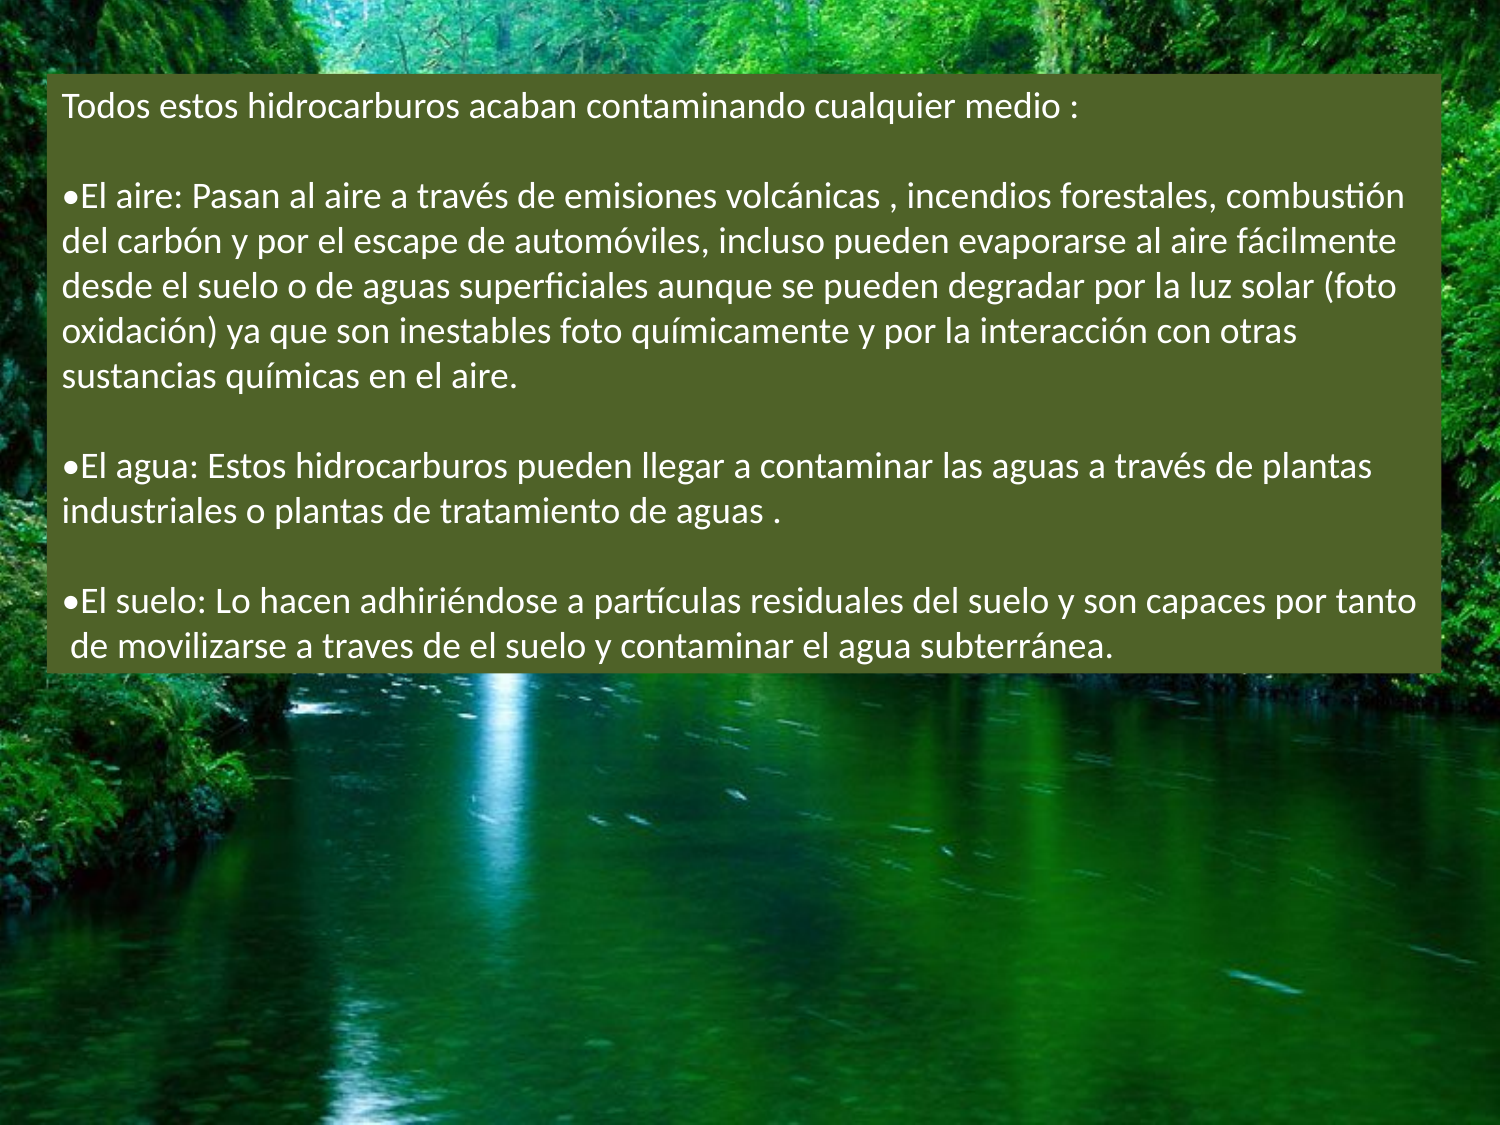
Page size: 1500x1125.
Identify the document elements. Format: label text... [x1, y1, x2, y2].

picture [0, 0, 1500, 1125]
text_box Todos estos hidrocarburos acaban contaminando cualquier medio : •El aire: Pasan al aire a través de emisiones volcánicas , incendios forestales, combustión del carbón y por el escape de automóviles, incluso pueden evaporarse al aire fácilmente desde el suelo o de aguas superficiales aunque se pueden degradar por la luz solar (foto oxidación) ya que son inestables foto químicamente y por la interacción con otras sustancias químicas en el aire. •El agua: Estos hidrocarburos pueden llegar a contaminar las aguas a través de plantas industriales o plantas de tratamiento de aguas . •El suelo: Lo hacen adhiriéndose a partículas residuales del suelo y son capaces por tanto de movilizarse a traves de el suelo y contaminar el agua subterránea. [46, 73, 1442, 674]
